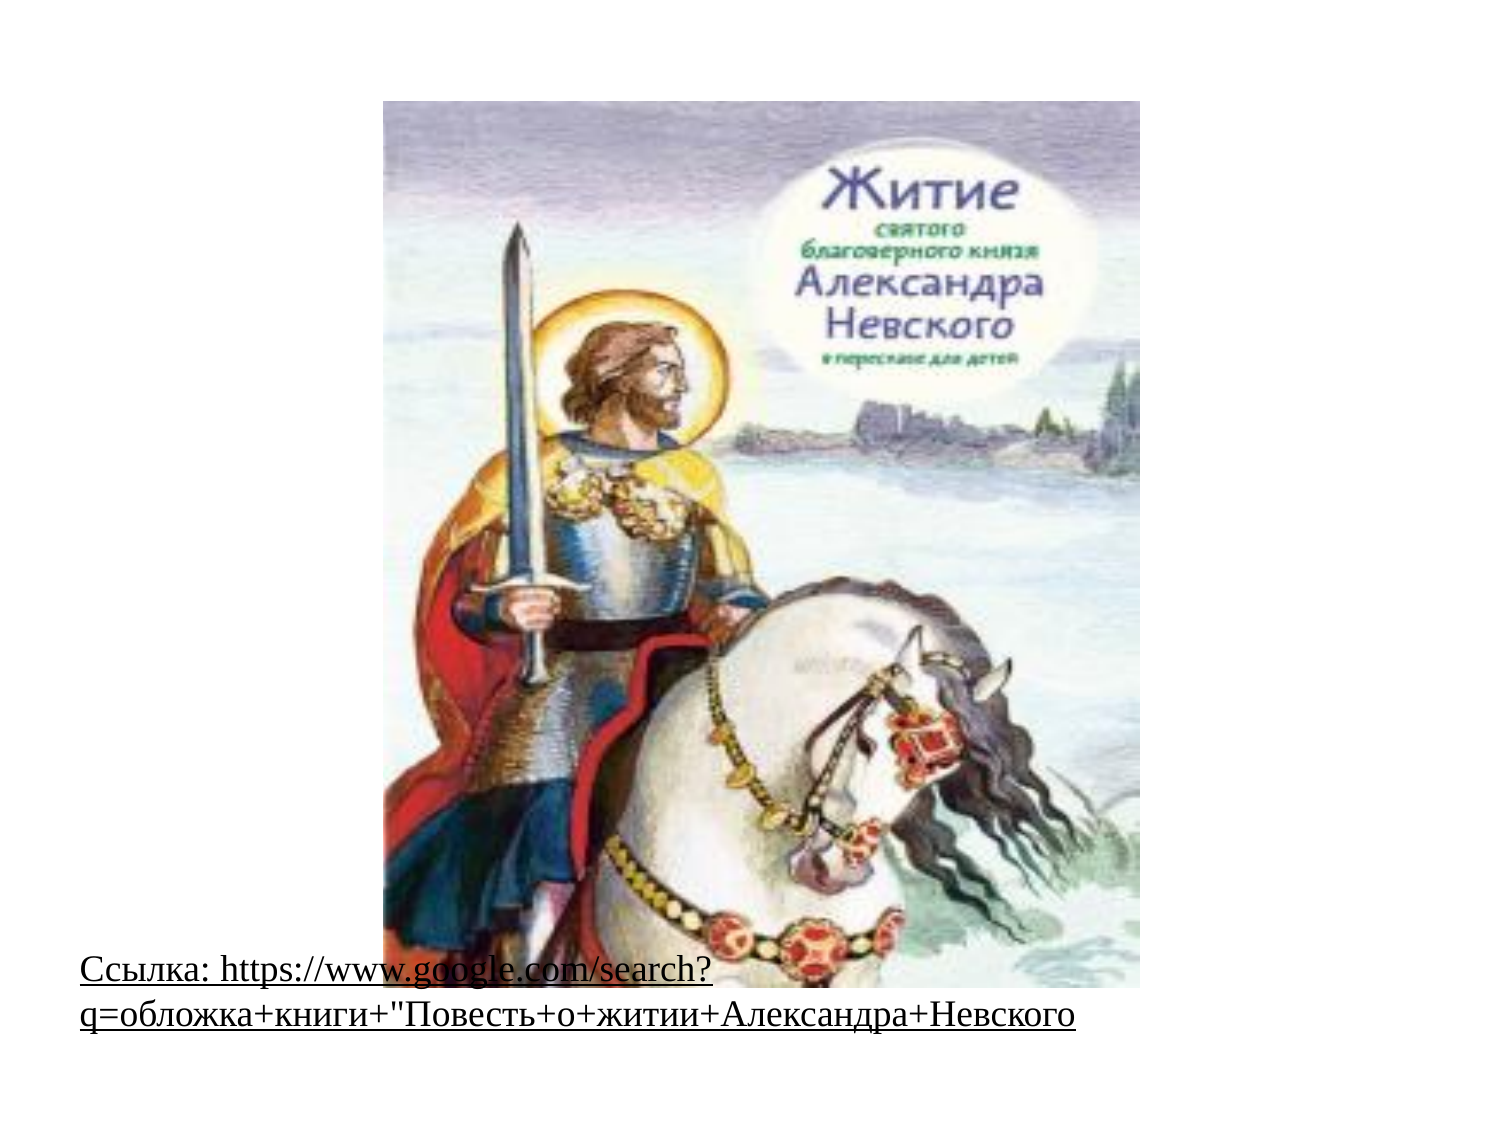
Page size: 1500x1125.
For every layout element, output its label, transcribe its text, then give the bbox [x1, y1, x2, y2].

text_box Ссылка: https://www.google.com/search?q=обложка+книги+"Повесть+о+житии+Александра+Невского [64, 486, 1424, 1042]
picture [383, 101, 1140, 988]
